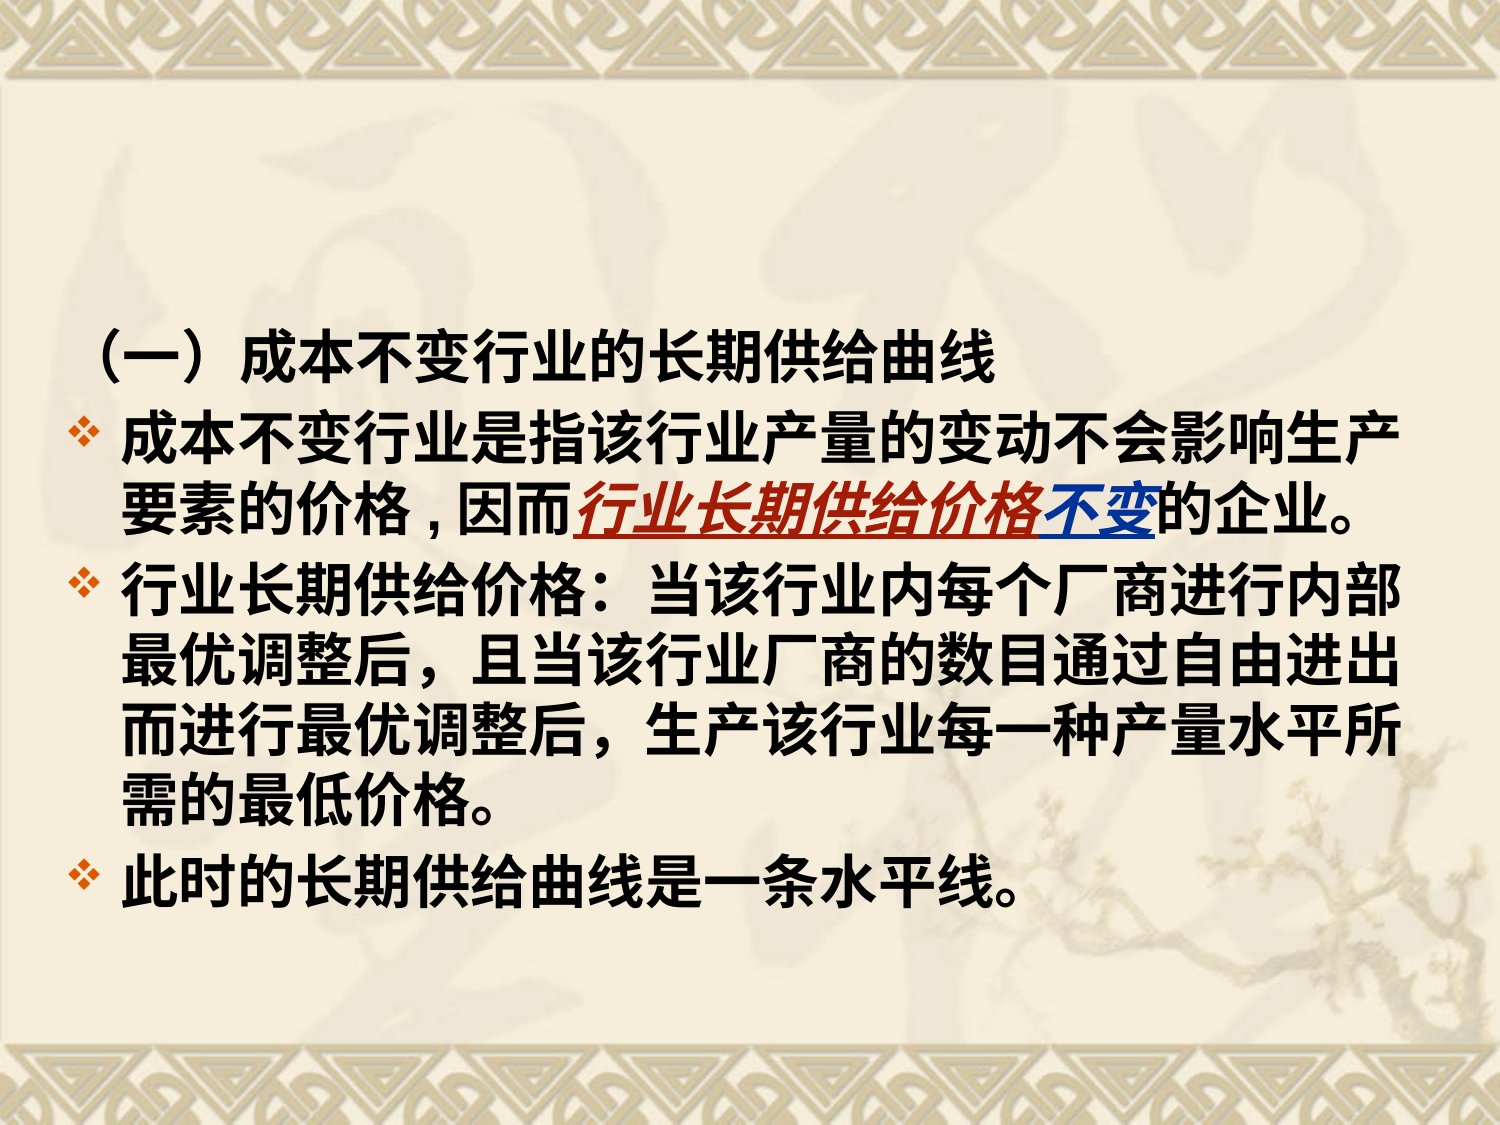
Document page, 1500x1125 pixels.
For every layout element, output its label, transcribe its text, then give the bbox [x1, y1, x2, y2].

list （一）成本不变行业的长期供给曲线 成本不变行业是指该行业产量的变动不会影响生产要素的价格,因而行业长期供给价格不变的企业。 行业长期供给价格：当该行业内每个厂商进行内部最优调整后，且当该行业厂商的数目通过自由进出而进行最优调整后，生产该行业每一种产量水平所需的最低价格。 此时的长期供给曲线是一条水平线。 [49, 312, 1451, 1001]
picture [0, 0, 1500, 1125]
